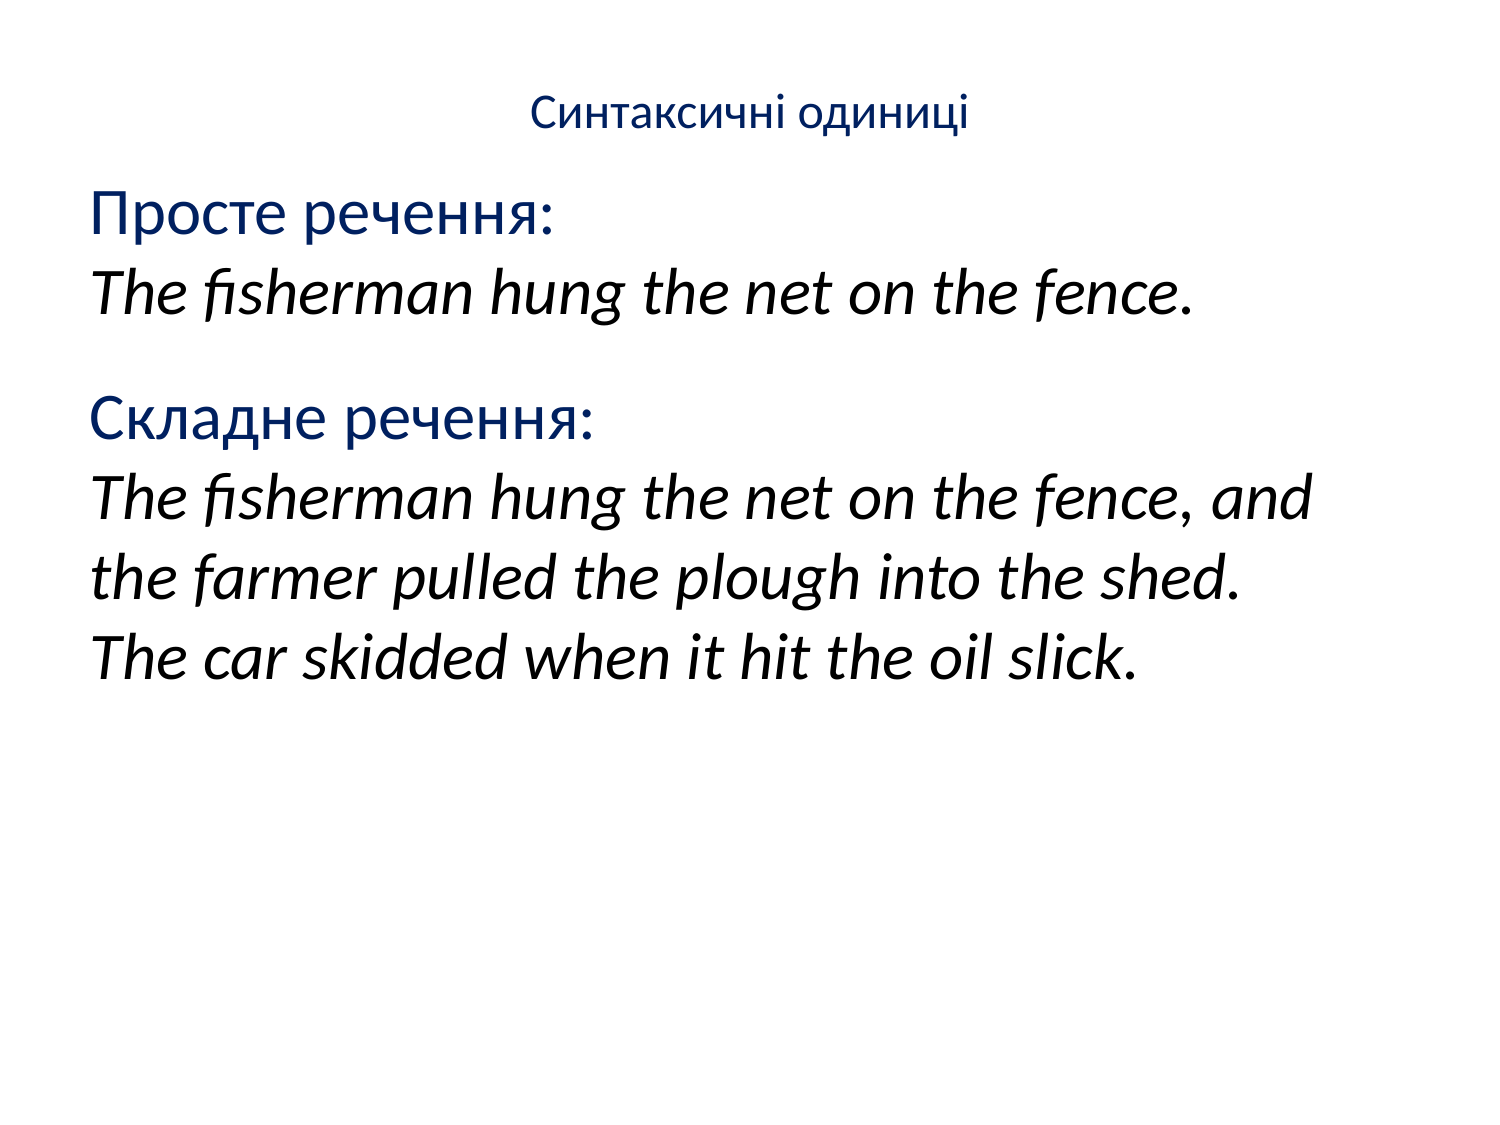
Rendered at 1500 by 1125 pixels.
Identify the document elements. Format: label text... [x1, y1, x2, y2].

text_box Просте речення: The fisherman hung the net on the fence. Складне речення: The fisherman hung the net on the fence, and the farmer pulled the plough into the shed. The car skidded when it hit the oil slick. [75, 160, 1425, 1005]
text_box Синтаксичні одиниці [75, 45, 1425, 160]
